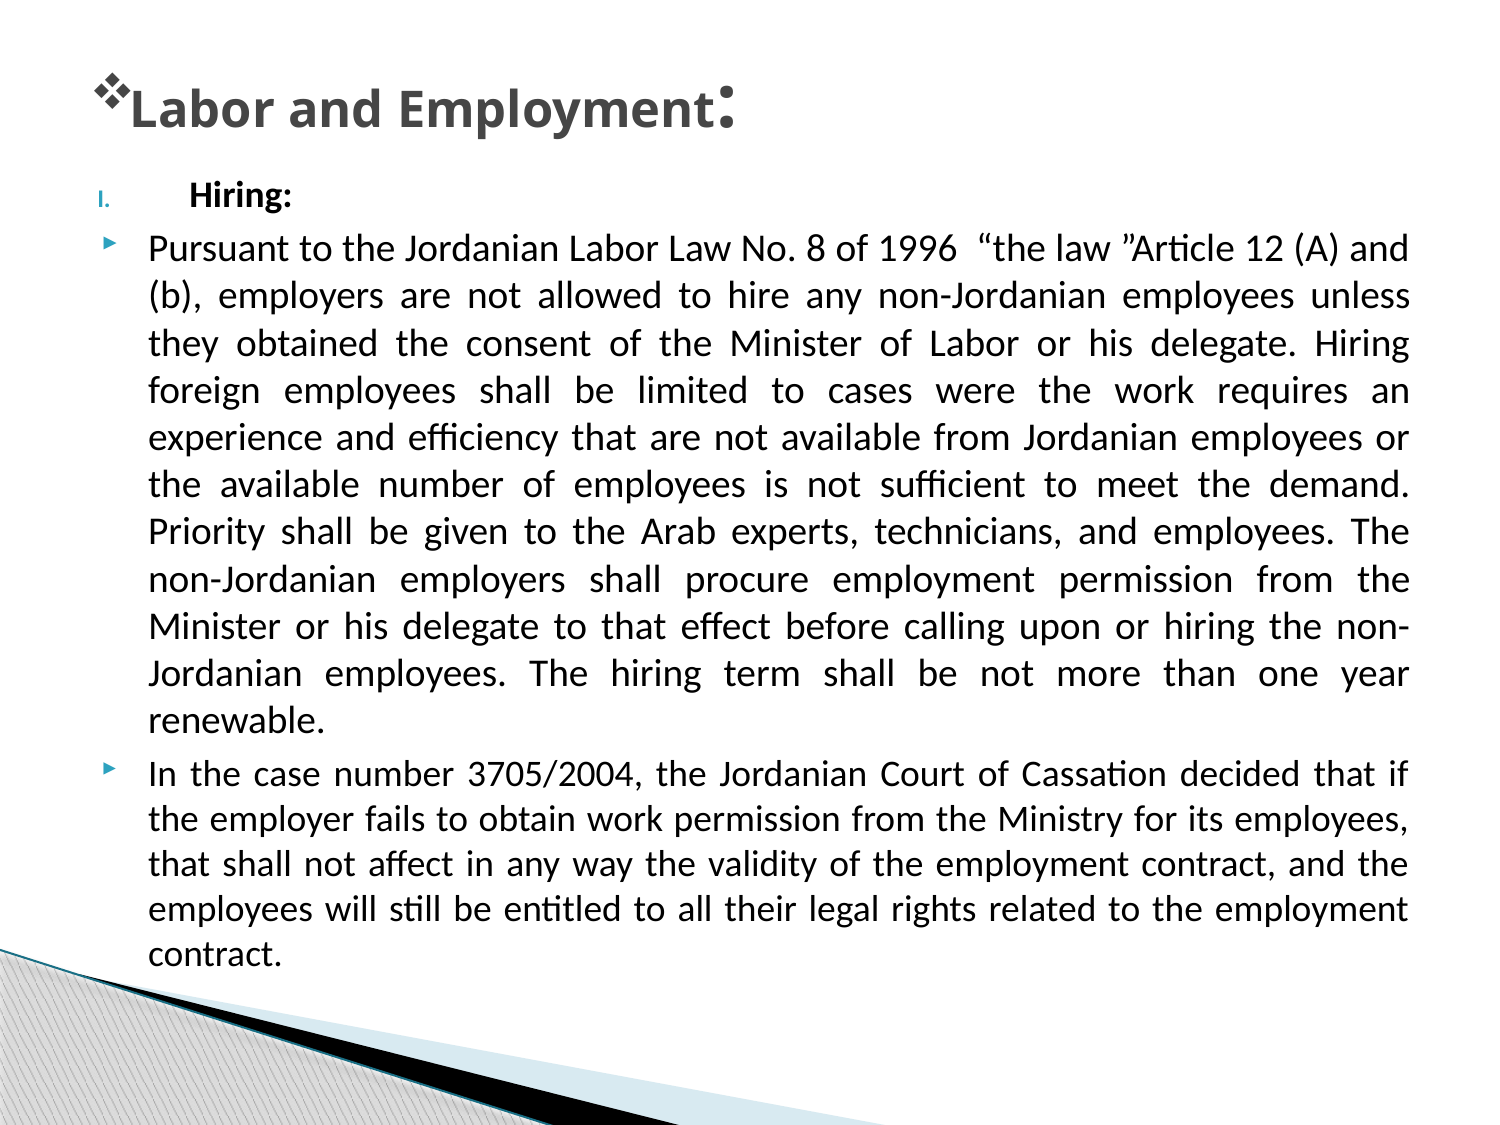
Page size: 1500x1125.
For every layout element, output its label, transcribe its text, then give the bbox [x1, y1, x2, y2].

title Labor and Employment: [75, 45, 1425, 150]
list Hiring: Pursuant to the Jordanian Labor Law No. 8 of 1996 “the law ”Article 12 (A) and (b), employers are not allowed to hire any non-Jordanian employees unless they obtained the consent of the Minister of Labor or his delegate. Hiring foreign employees shall be limited to cases were the work requires an experience and efficiency that are not available from Jordanian employees or the available number of employees is not sufficient to meet the demand. Priority shall be given to the Arab experts, technicians, and employees. The non-Jordanian employers shall procure employment permission from the Minister or his delegate to that effect before calling upon or hiring the non-Jordanian employees. The hiring term shall be not more than one year renewable. In the case number 3705/2004, the Jordanian Court of Cassation decided that if the employer fails to obtain work permission from the Ministry for its employees, that shall not affect in any way the validity of the employment contract, and the employees will still be entitled to all their legal rights related to the employment contract. [75, 162, 1425, 986]
